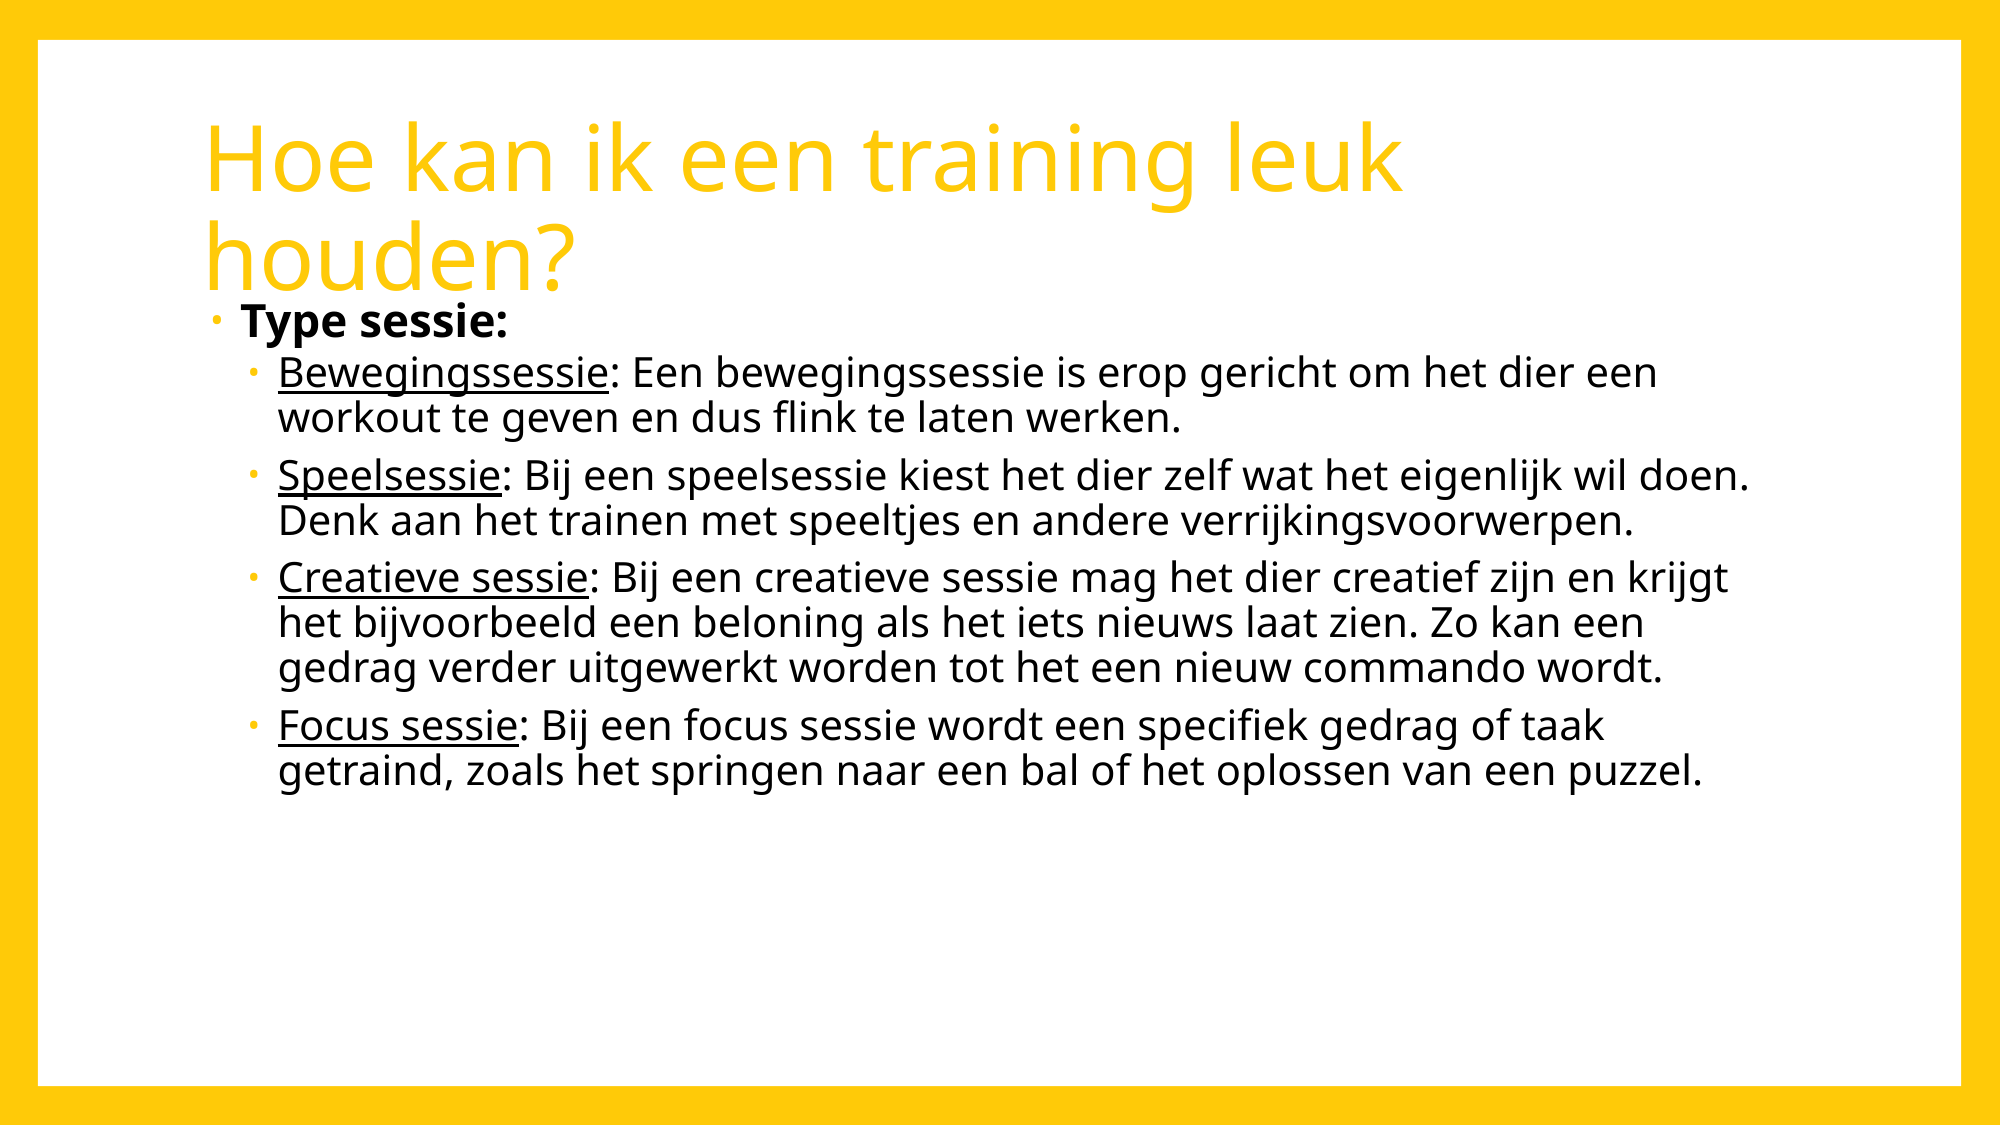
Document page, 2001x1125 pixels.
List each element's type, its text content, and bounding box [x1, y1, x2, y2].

title Hoe kan ik een training leuk houden? [187, 99, 1808, 290]
list Type sessie: Bewegingssessie: Een bewegingssessie is erop gericht om het dier een workout te geven en dus flink te laten werken. Speelsessie: Bij een speelsessie kiest het dier zelf wat het eigenlijk wil doen. Denk aan het trainen met speeltjes en andere verrijkingsvoorwerpen. Creatieve sessie: Bij een creatieve sessie mag het dier creatief zijn en krijgt het bijvoorbeeld een beloning als het iets nieuws laat zien. Zo kan een gedrag verder uitgewerkt worden tot het een nieuw commando wordt. Focus sessie: Bij een focus sessie wordt een specifiek gedrag of taak getraind, zoals het springen naar een bal of het oplossen van een puzzel. [187, 290, 1808, 1008]
